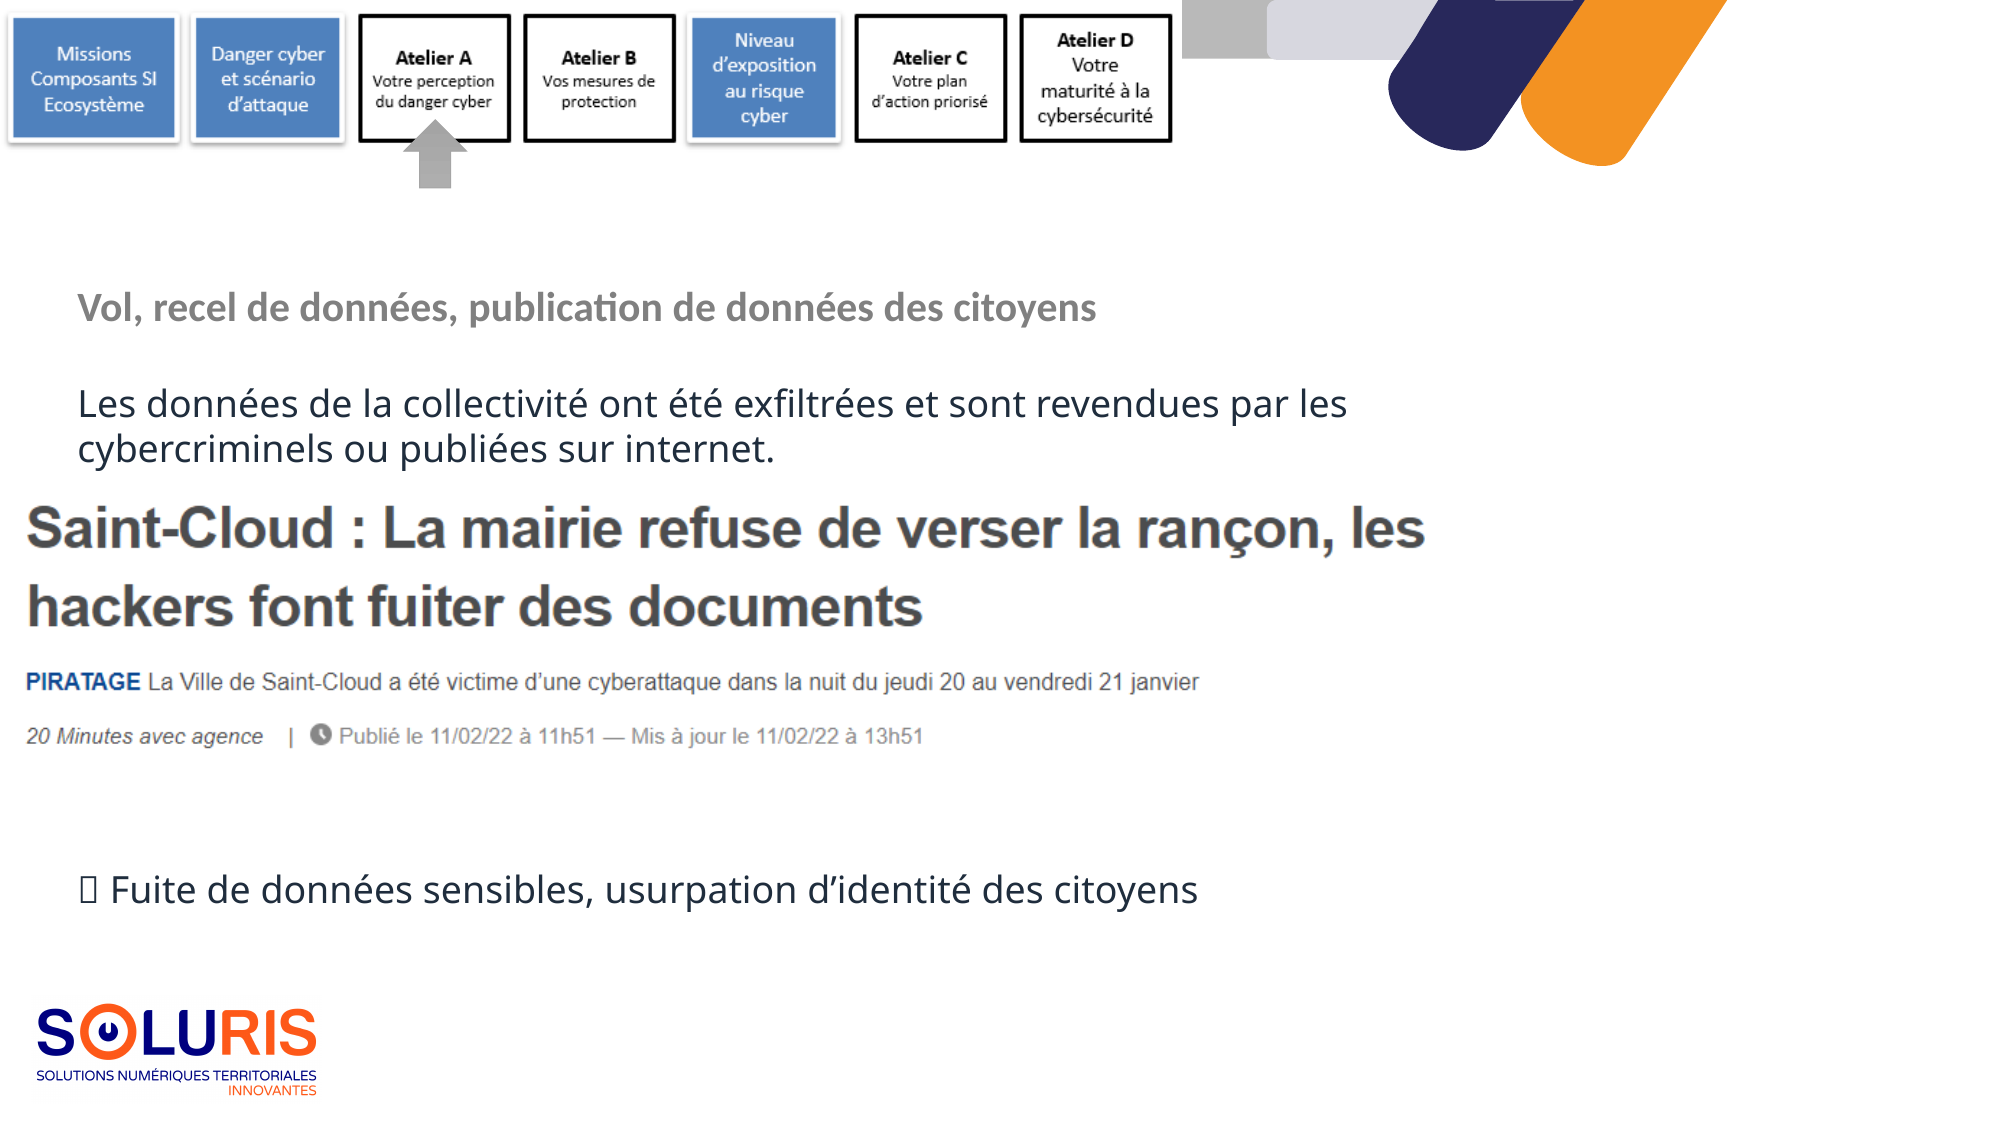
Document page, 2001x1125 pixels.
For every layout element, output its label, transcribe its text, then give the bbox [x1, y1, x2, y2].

text_box [419, 154, 452, 189]
picture [30, 995, 322, 1105]
text_box Vol, recel de données, publication de données des citoyens Les données de la collectivité ont été exfiltrées et sont revendues par les cybercriminels ou publiées sur internet. [62, 272, 1426, 478]
picture [0, 0, 1182, 154]
text_box  Fuite de données sensibles, usurpation d’identité des citoyens [62, 858, 1426, 919]
picture [0, 493, 1500, 757]
